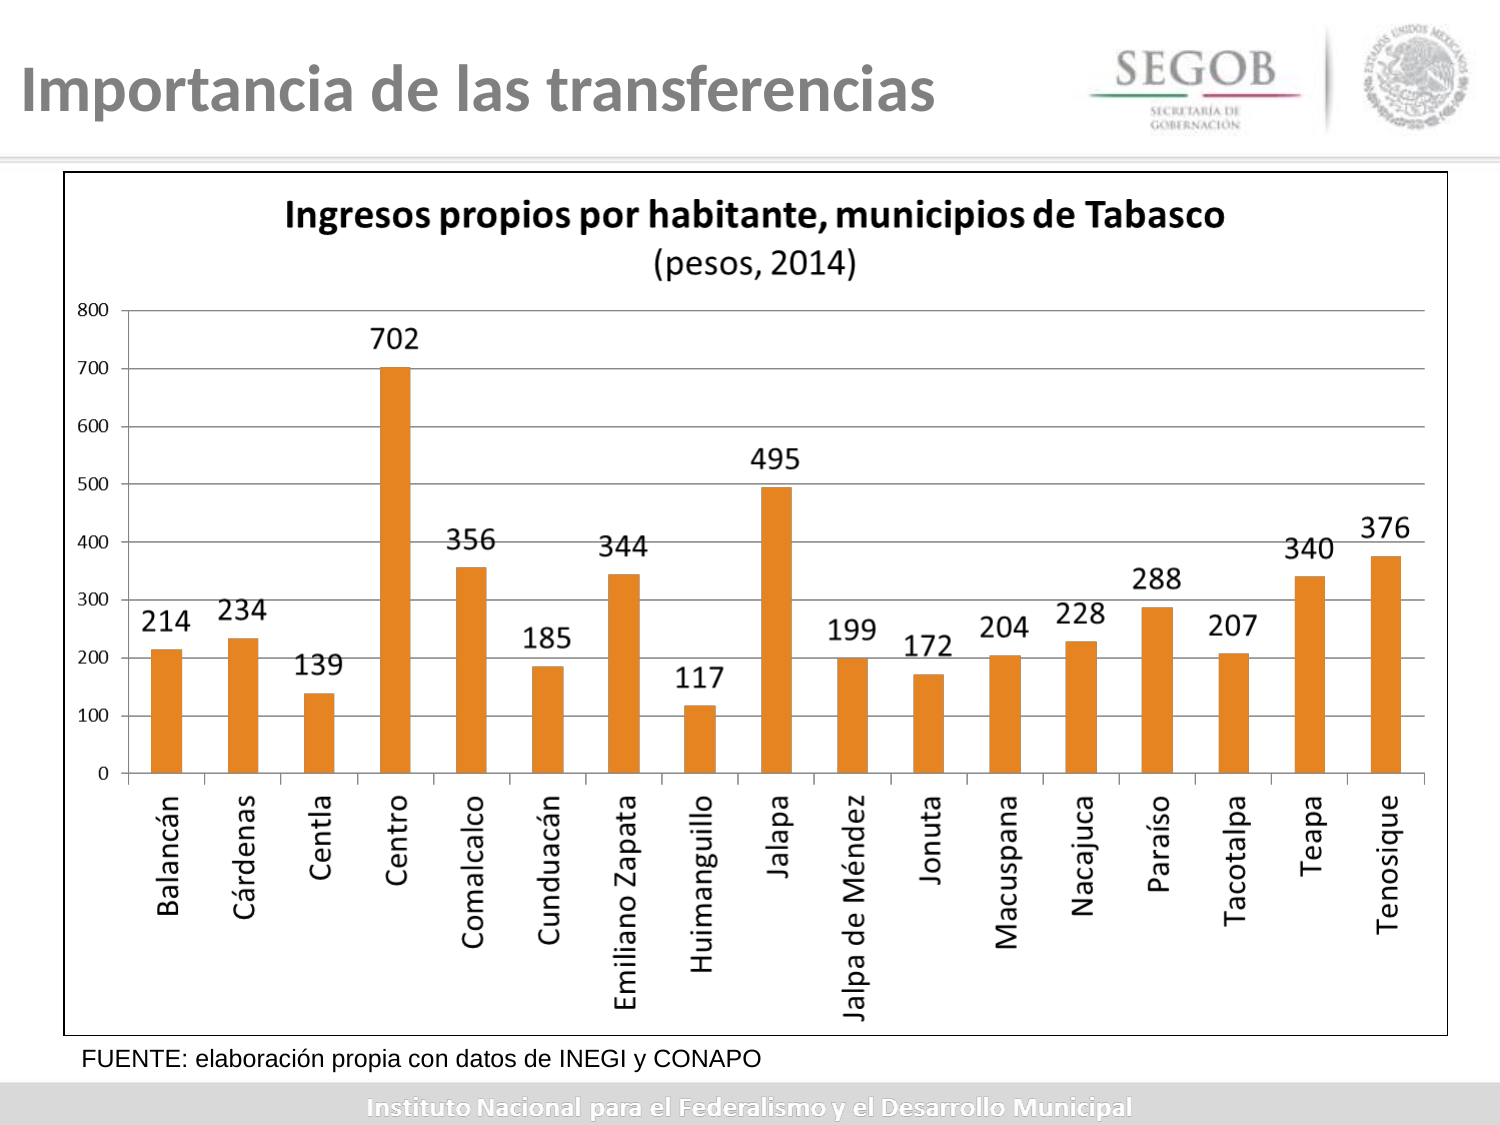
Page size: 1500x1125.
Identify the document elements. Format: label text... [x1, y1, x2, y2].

text_box FUENTE: elaboración propia con datos de INEGI y CONAPO [66, 1043, 779, 1080]
picture [0, 0, 1500, 1125]
text_box Importancia de las transferencias [4, 52, 1081, 132]
